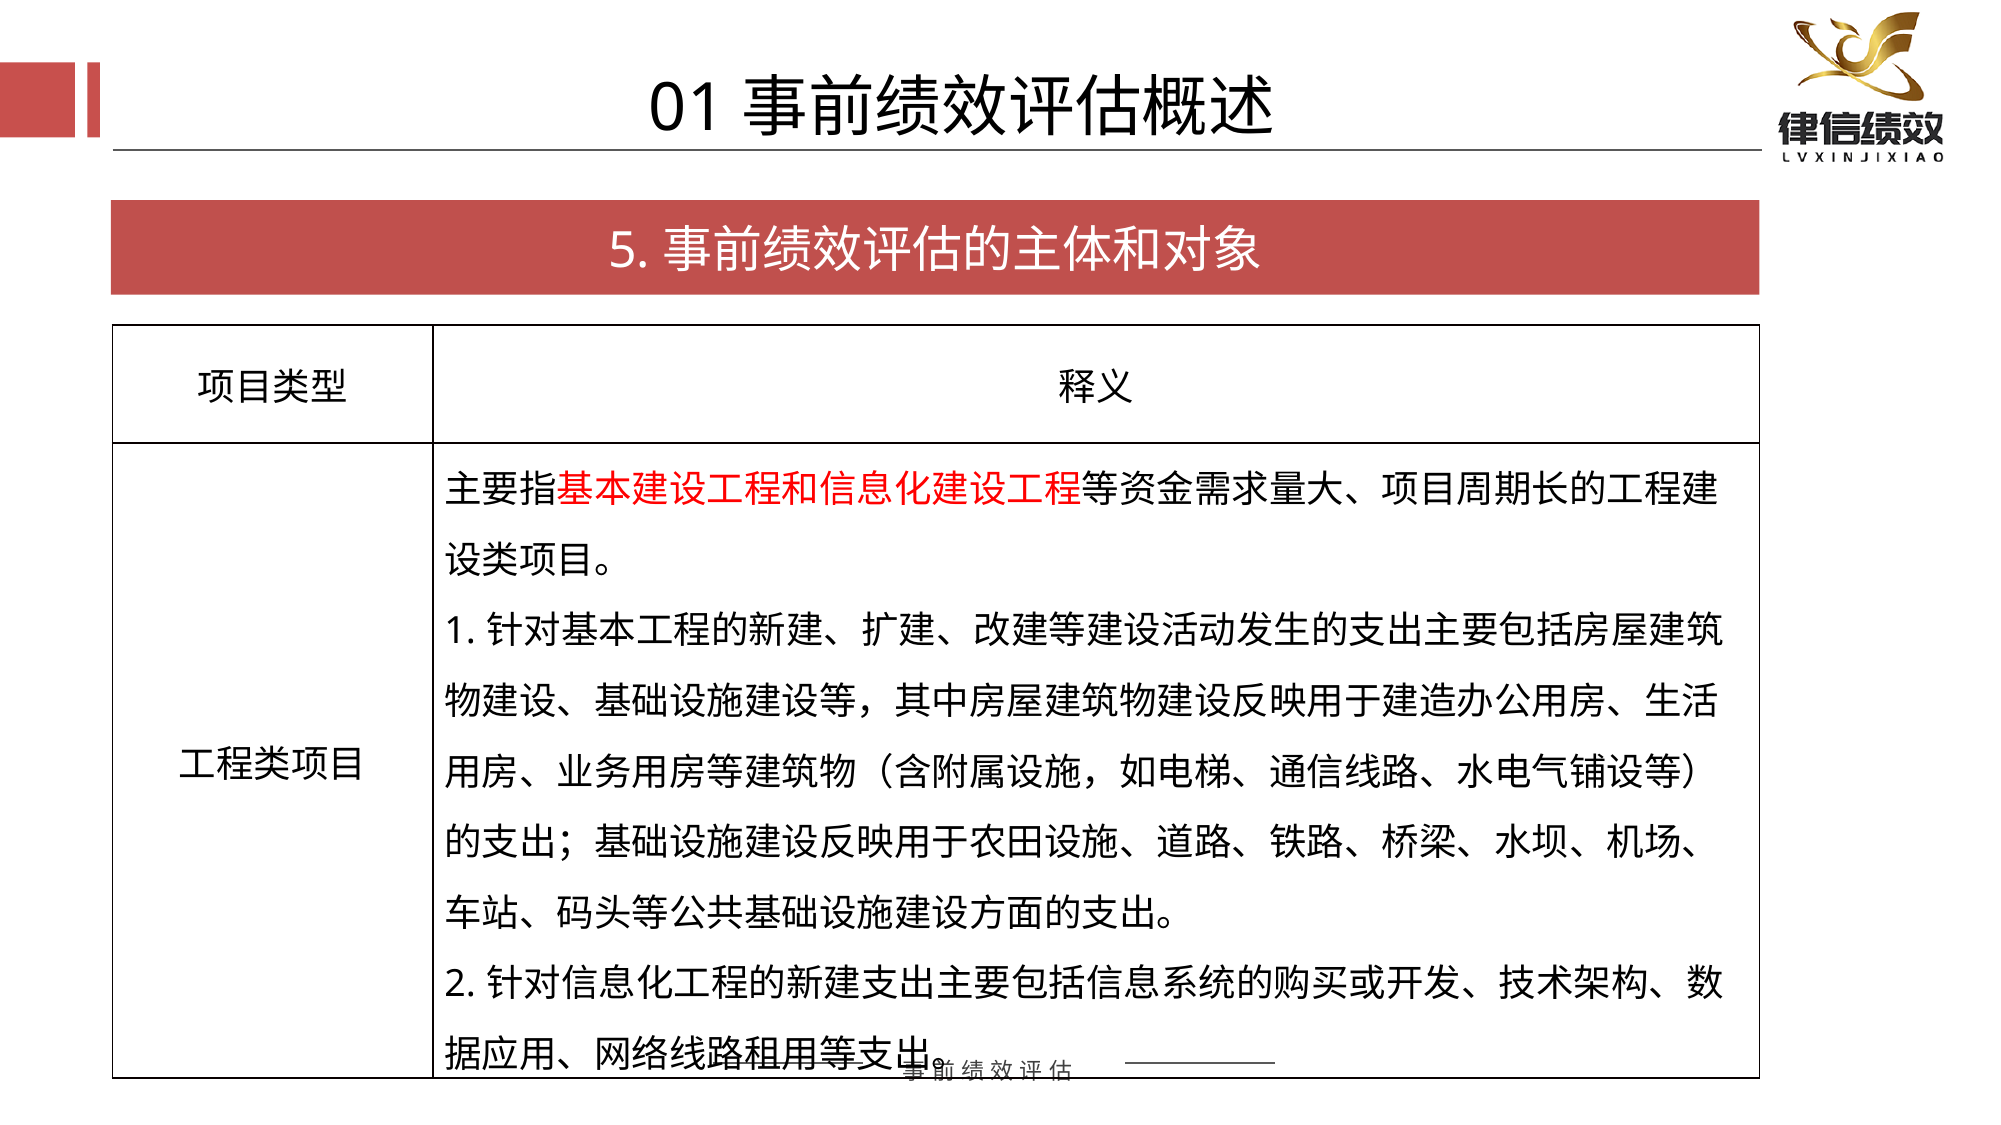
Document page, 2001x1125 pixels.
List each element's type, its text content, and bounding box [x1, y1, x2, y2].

table_header 释义 [434, 326, 1759, 442]
text_box 5.事前绩效评估的主体和对象 [109, 198, 1762, 297]
table_cell 主要指基本建设工程和信息化建设工程等资金需求量大、项目周期长的工程建设类项目。 1.针对基本工程的新建、扩建、改建等建设活动发生的支出主要包括房屋建筑物建设、基础设施建设等，其中房屋建筑物建设反映用于建造办公用房、生活用房、业务用房等建筑物（含附属设施，如电梯、通信线路、水电气铺设等）的支出；基础设施建设反映用于农田设施、道路、铁路、桥梁、水坝、机场、车站、码头等公共基础设施建设方面的支出。 2.针对信息化工程的新建支出主要包括信息系统的购买或开发、技术架构、数据应用、网络线路租用等支出。 [434, 444, 1759, 1077]
picture [1762, 0, 1959, 175]
text_box 01事前绩效评估概述 [575, 62, 1350, 145]
table_cell 工程类项目 [113, 444, 432, 1077]
table_header 项目类型 [113, 326, 432, 442]
